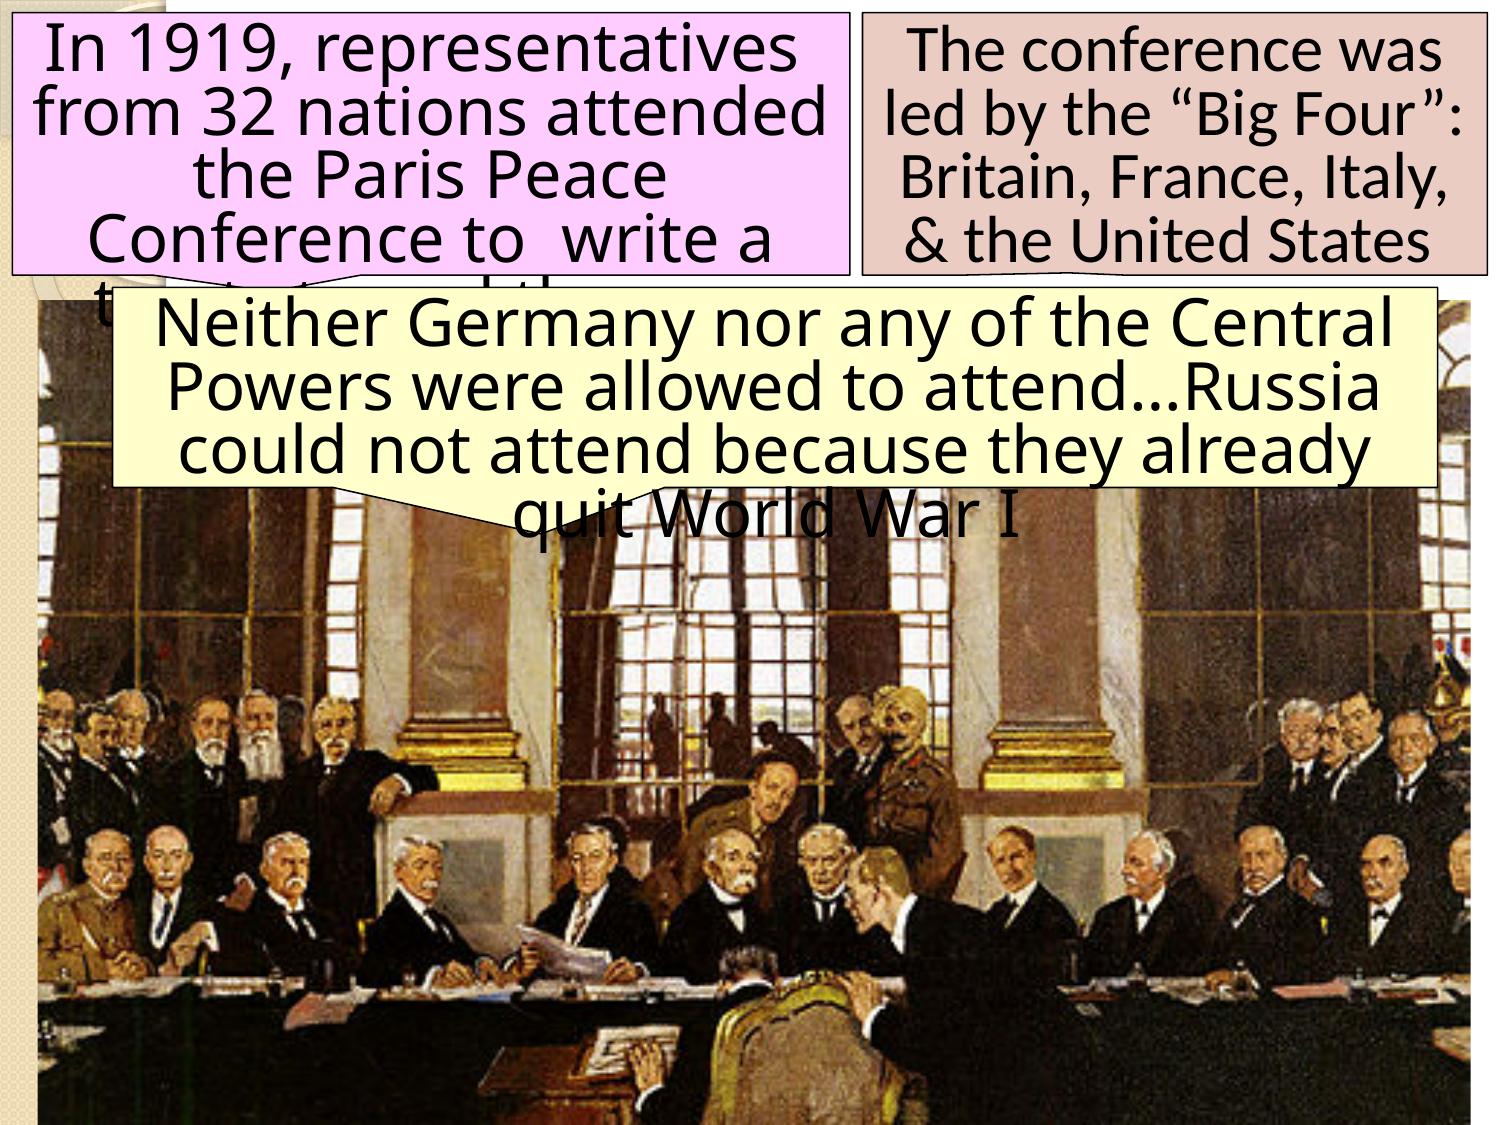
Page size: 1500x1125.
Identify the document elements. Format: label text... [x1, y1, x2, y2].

picture [37, 299, 1471, 1125]
text_box The conference was led by the “Big Four”: Britain, France, Italy, & the United States [862, 12, 1488, 276]
text_box Neither Germany nor any of the Central Powers were allowed to attend…Russia could not attend because they already quit World War I [112, 287, 1438, 296]
text_box In 1919, representatives from 32 nations attended the Paris Peace Conference to write a treaty to end the war [12, 12, 850, 287]
